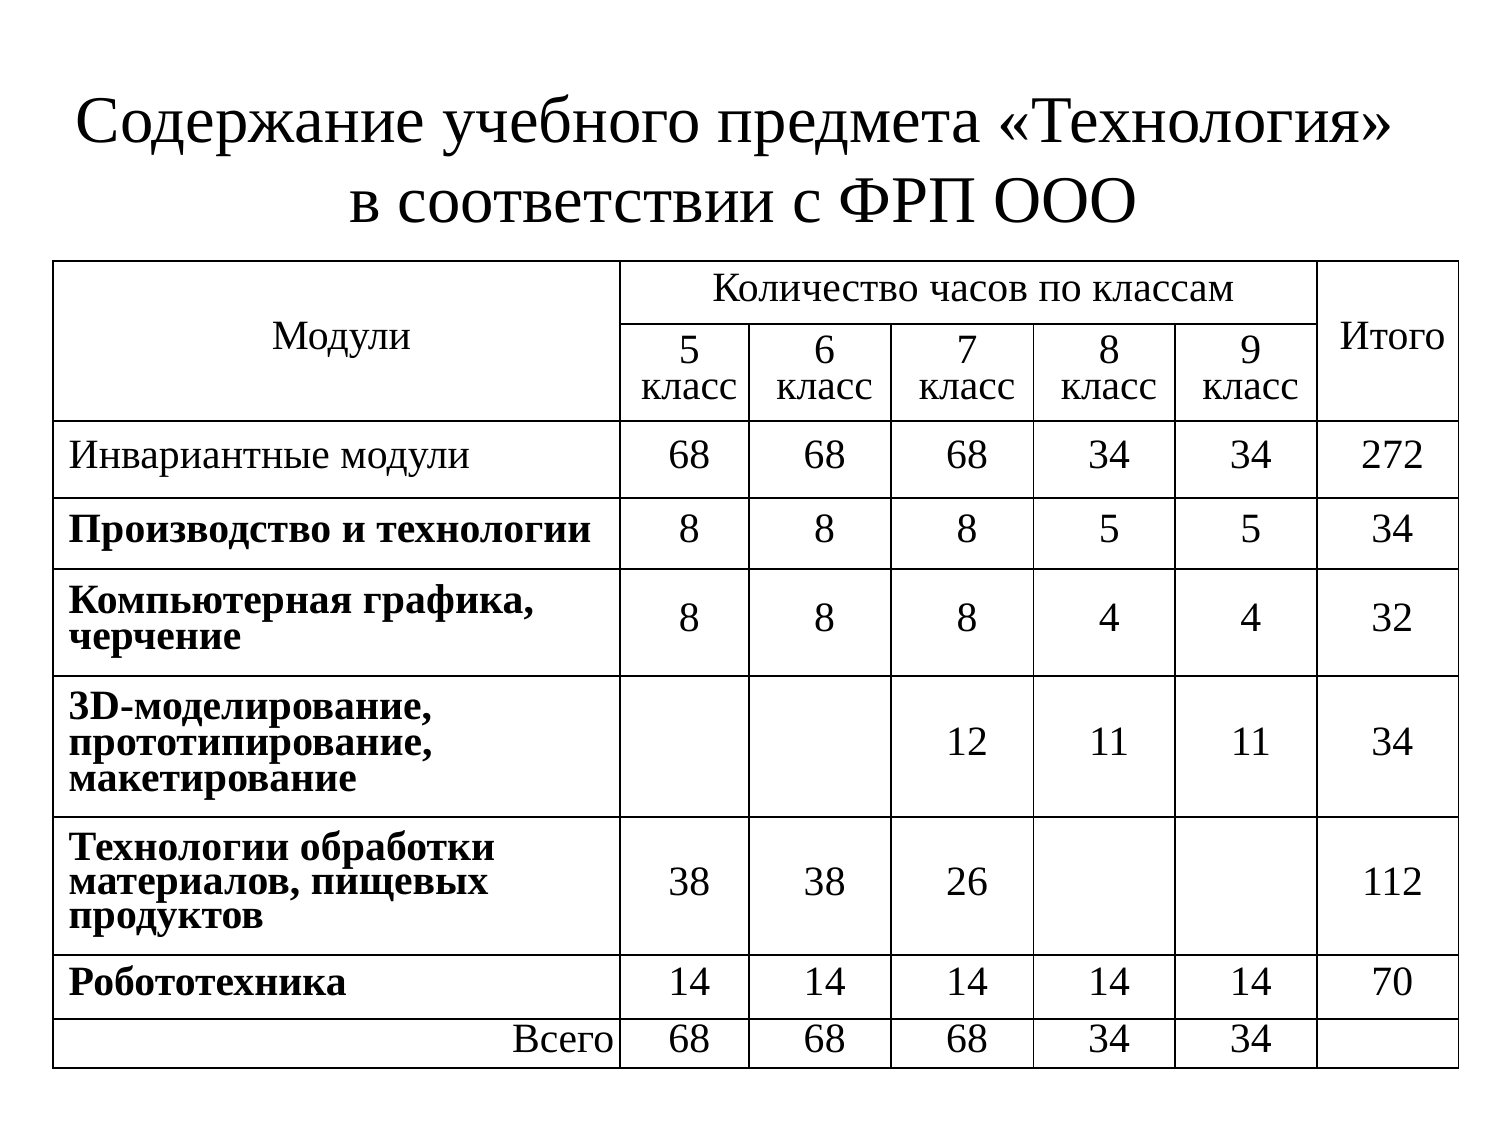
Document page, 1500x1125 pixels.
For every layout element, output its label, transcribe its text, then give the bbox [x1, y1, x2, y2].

table_header Итого [1318, 262, 1458, 420]
table_cell 3D-моделирование, прототипирование, макетирование [54, 677, 619, 816]
table_cell 5 [1176, 499, 1316, 568]
table_cell Компьютерная графика, черчение [54, 570, 619, 675]
table_cell 8 [750, 499, 890, 568]
table_cell 34 [1176, 1020, 1316, 1067]
table_cell 68 [750, 1020, 890, 1067]
table_cell [1176, 818, 1316, 954]
table_cell 34 [1176, 422, 1316, 497]
table_cell 14 [892, 956, 1033, 1018]
table_cell 70 [1318, 956, 1458, 1018]
table_cell 11 [1034, 677, 1174, 816]
table_cell [1318, 1020, 1458, 1067]
table_cell 38 [621, 818, 748, 954]
table_cell 26 [892, 818, 1033, 954]
table_cell 5 [1034, 499, 1174, 568]
table_cell [750, 677, 890, 816]
table_cell 8 [621, 499, 748, 568]
table_cell 5 класс [621, 325, 748, 420]
table_cell 68 [621, 422, 748, 497]
table_cell Технологии обработки материалов, пищевых продуктов [54, 818, 619, 954]
table_cell Инвариантные модули [54, 422, 619, 497]
table_header Количество часов по классам [621, 262, 1316, 323]
table_cell 112 [1318, 818, 1458, 954]
table_cell 8 [621, 570, 748, 675]
table_cell 68 [750, 422, 890, 497]
table_cell 11 [1176, 677, 1316, 816]
table_header Модули [54, 262, 619, 420]
table_cell 32 [1318, 570, 1458, 675]
title Содержание учебного предмета «Технология» в соответствии с ФРП ООО [41, 45, 1447, 268]
table_cell Всего [54, 1020, 619, 1067]
table_cell 14 [621, 956, 748, 1018]
table_cell 14 [750, 956, 890, 1018]
table_cell 68 [892, 1020, 1033, 1067]
table_cell 14 [1176, 956, 1316, 1018]
table_cell 9 класс [1176, 325, 1316, 420]
table_cell 8 [892, 570, 1033, 675]
table_cell 68 [621, 1020, 748, 1067]
table_cell 4 [1034, 570, 1174, 675]
table_cell 272 [1318, 422, 1458, 497]
table_cell 34 [1034, 1020, 1174, 1067]
table_cell [1034, 818, 1174, 954]
table_cell [621, 677, 748, 816]
table_cell 8 класс [1034, 325, 1174, 420]
table_cell 8 [892, 499, 1033, 568]
table_cell 7 класс [892, 325, 1033, 420]
table_cell 68 [892, 422, 1033, 497]
table_cell Производство и технологии [54, 499, 619, 568]
table_cell 14 [1034, 956, 1174, 1018]
table_cell 12 [892, 677, 1033, 816]
table_cell 4 [1176, 570, 1316, 675]
table_cell 6 класс [750, 325, 890, 420]
table_cell 38 [750, 818, 890, 954]
table_cell 34 [1318, 677, 1458, 816]
table_cell 34 [1034, 422, 1174, 497]
table_cell 8 [750, 570, 890, 675]
table_cell Робототехника [54, 956, 619, 1018]
table_cell 34 [1318, 499, 1458, 568]
